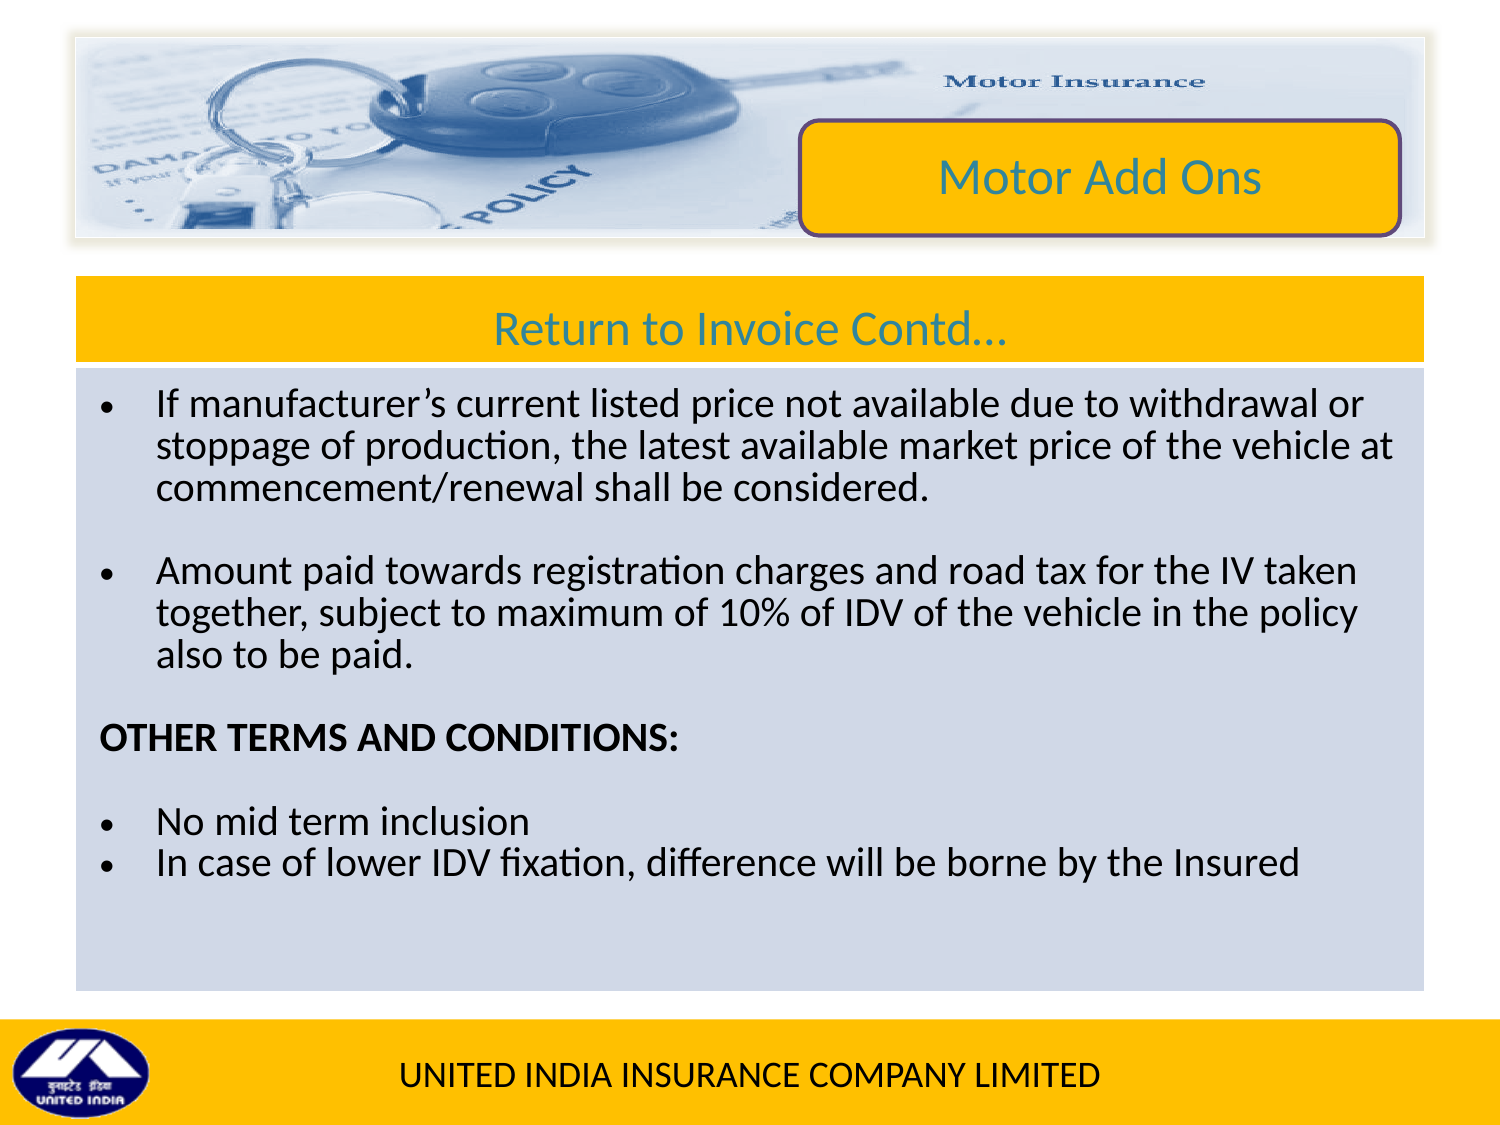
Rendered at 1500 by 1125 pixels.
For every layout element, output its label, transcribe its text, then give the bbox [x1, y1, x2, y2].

picture [74, 37, 1426, 238]
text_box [799, 120, 1401, 236]
text_box UNITED INDIA INSURANCE COMPANY LIMITED [0, 1019, 1500, 1125]
table_cell If manufacturer’s current listed price not available due to withdrawal or stoppage of production, the latest available market price of the vehicle at commencement/renewal shall be considered. Amount paid towards registration charges and road tax for the IV taken together, subject to maximum of 10% of IDV of the vehicle in the policy also to be paid. OTHER TERMS AND CONDITIONS: No mid term inclusion In case of lower IDV fixation, difference will be borne by the Insured [76, 368, 1424, 991]
table_header Return to Invoice Contd… [76, 276, 1424, 362]
picture [11, 1027, 153, 1119]
